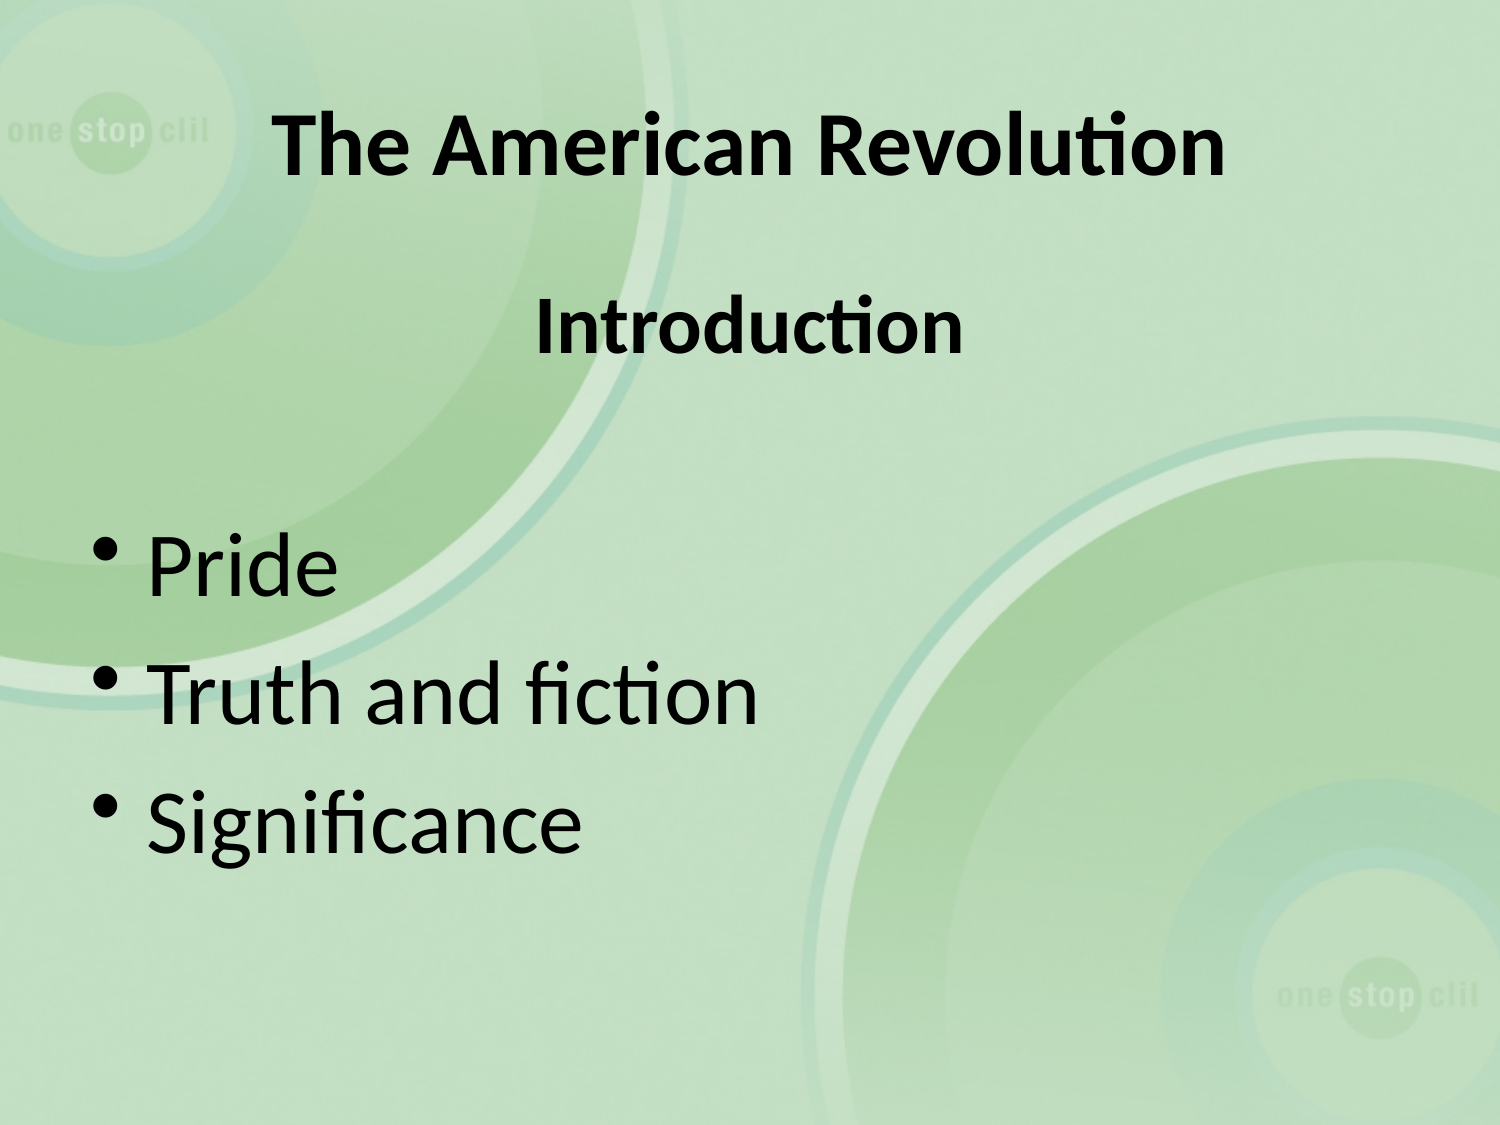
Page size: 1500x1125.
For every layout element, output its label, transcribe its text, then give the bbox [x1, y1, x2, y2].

picture [0, 0, 1500, 1125]
list Introduction Pride Truth and fiction Significance [74, 262, 1426, 1006]
title The American Revolution [74, 44, 1426, 233]
